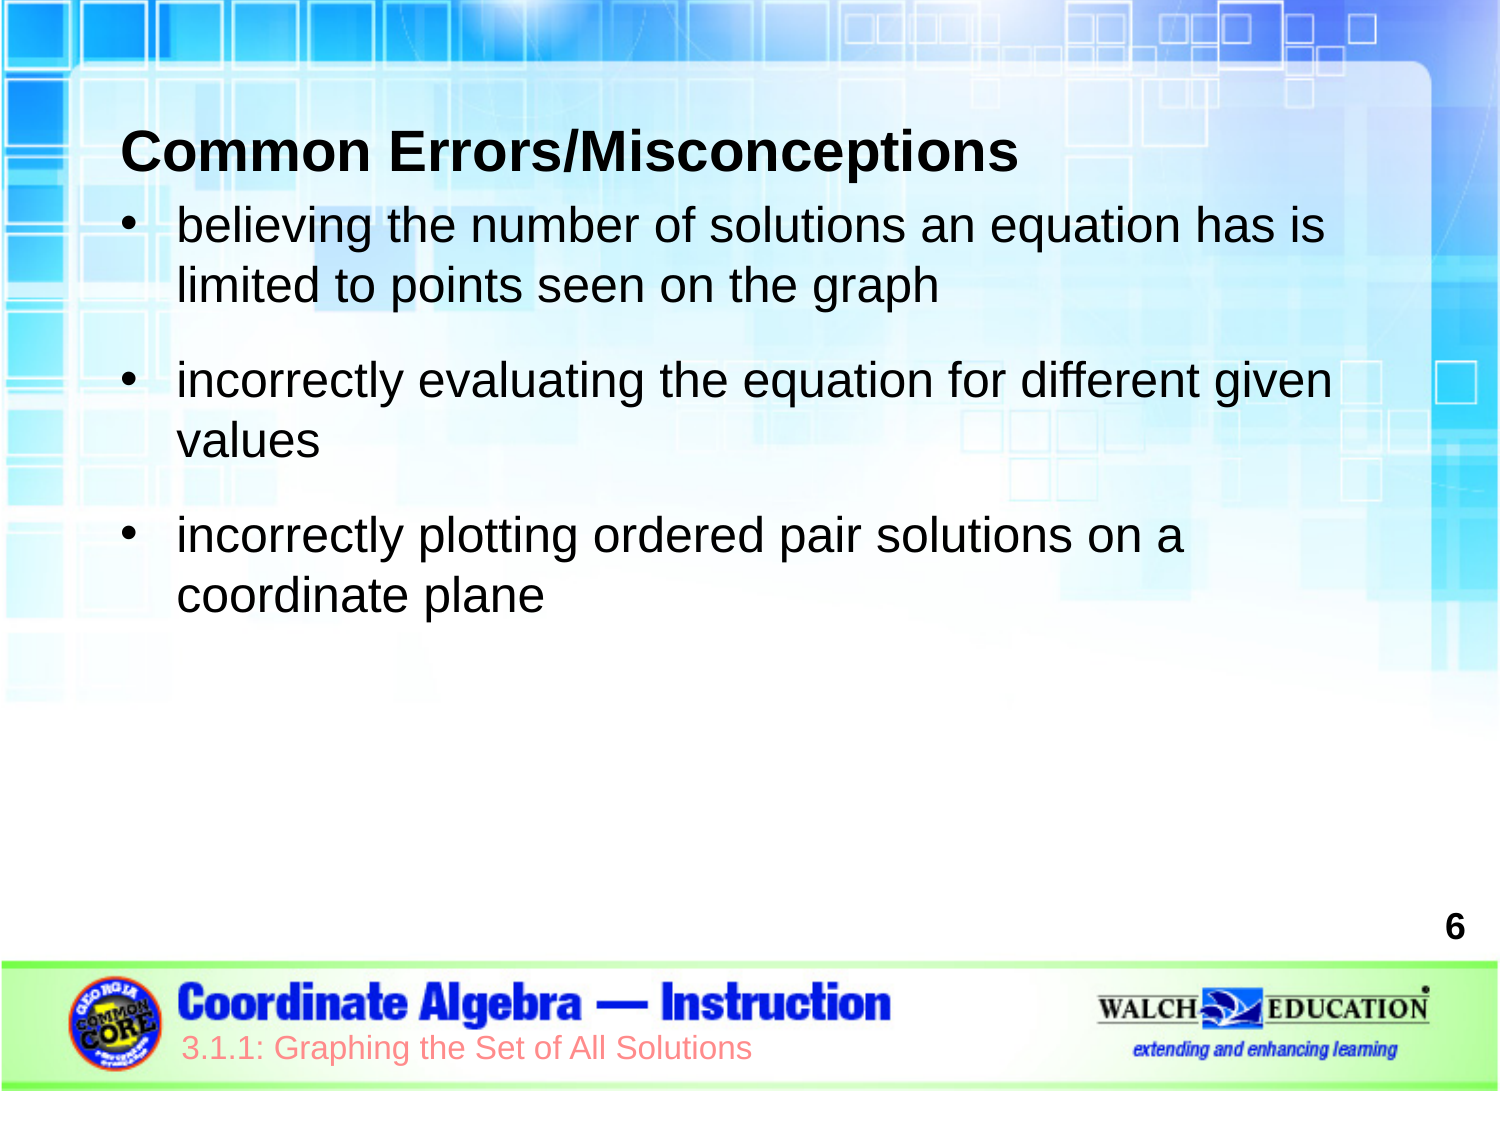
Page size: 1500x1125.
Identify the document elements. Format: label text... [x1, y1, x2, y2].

picture [1, 0, 1500, 1091]
slide_number 6 [1361, 901, 1481, 949]
footer 3.1.1: Graphing the Set of All Solutions [166, 1024, 1080, 1069]
subtitle Common Errors/Misconceptions believing the number of solutions an equation has is limited to points seen on the graph incorrectly evaluating the equation for different given values incorrectly plotting ordered pair solutions on a coordinate plane [105, 105, 1394, 925]
